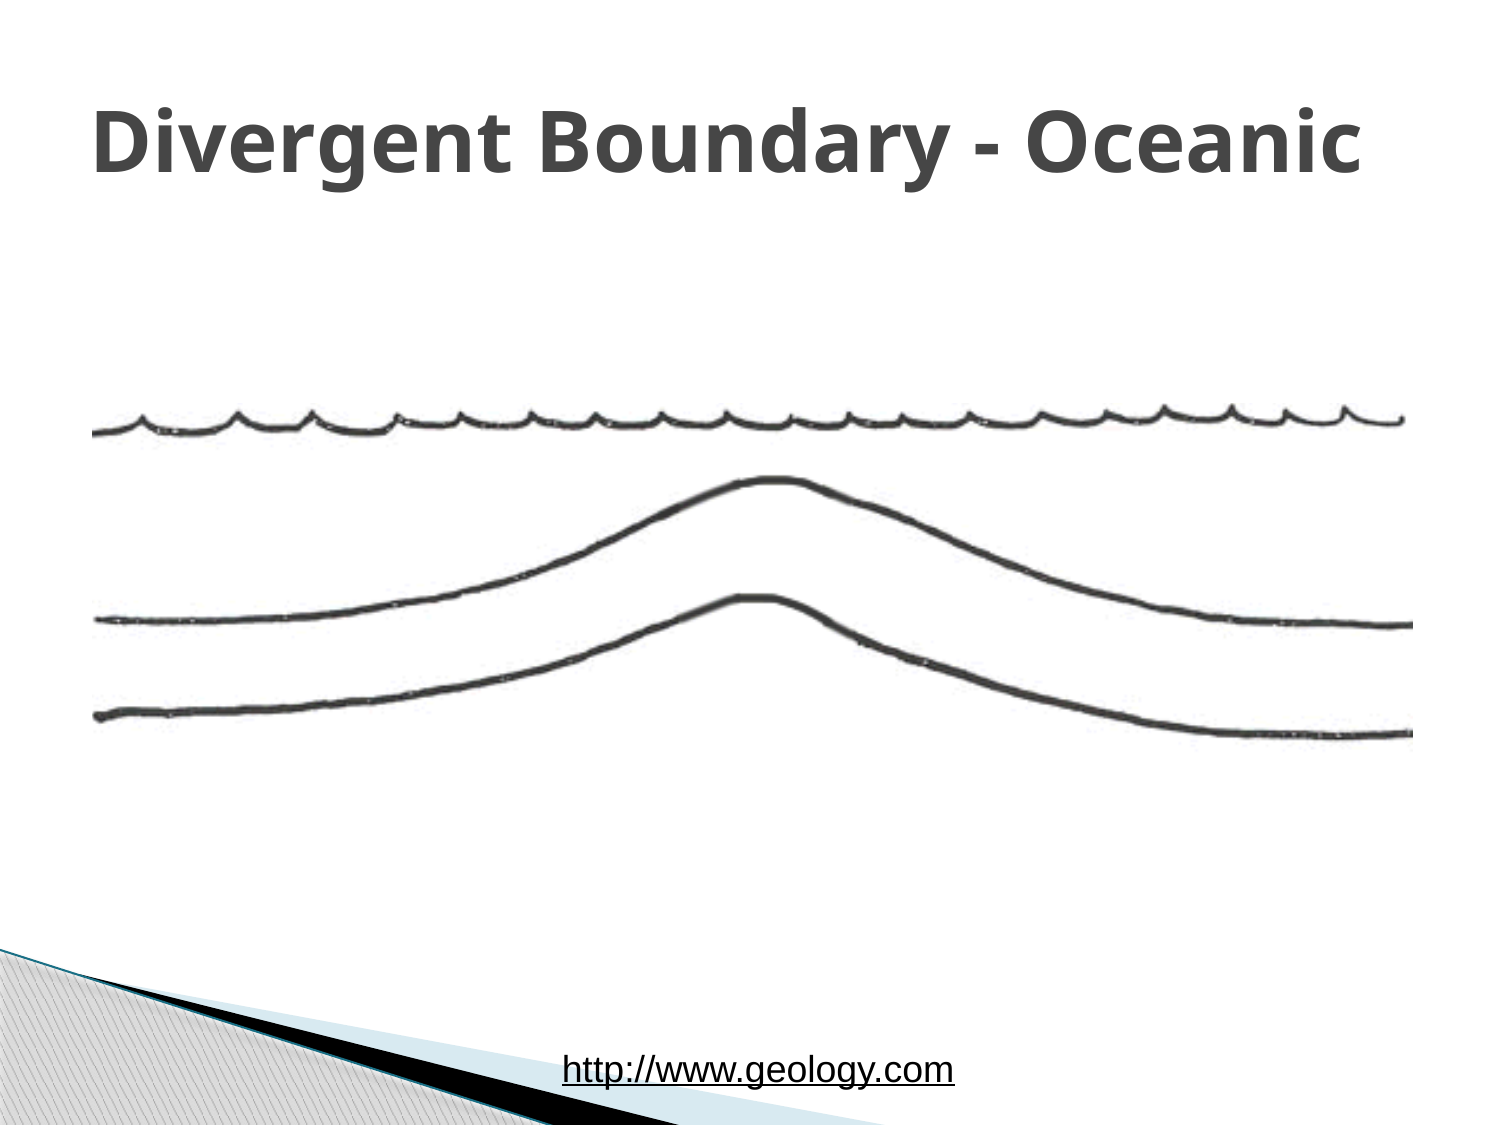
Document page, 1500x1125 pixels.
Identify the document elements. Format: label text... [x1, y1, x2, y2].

title Divergent Boundary - Oceanic [75, 45, 1425, 233]
picture [92, 403, 1413, 876]
text_box http://www.geology.com [312, 1037, 1225, 1098]
